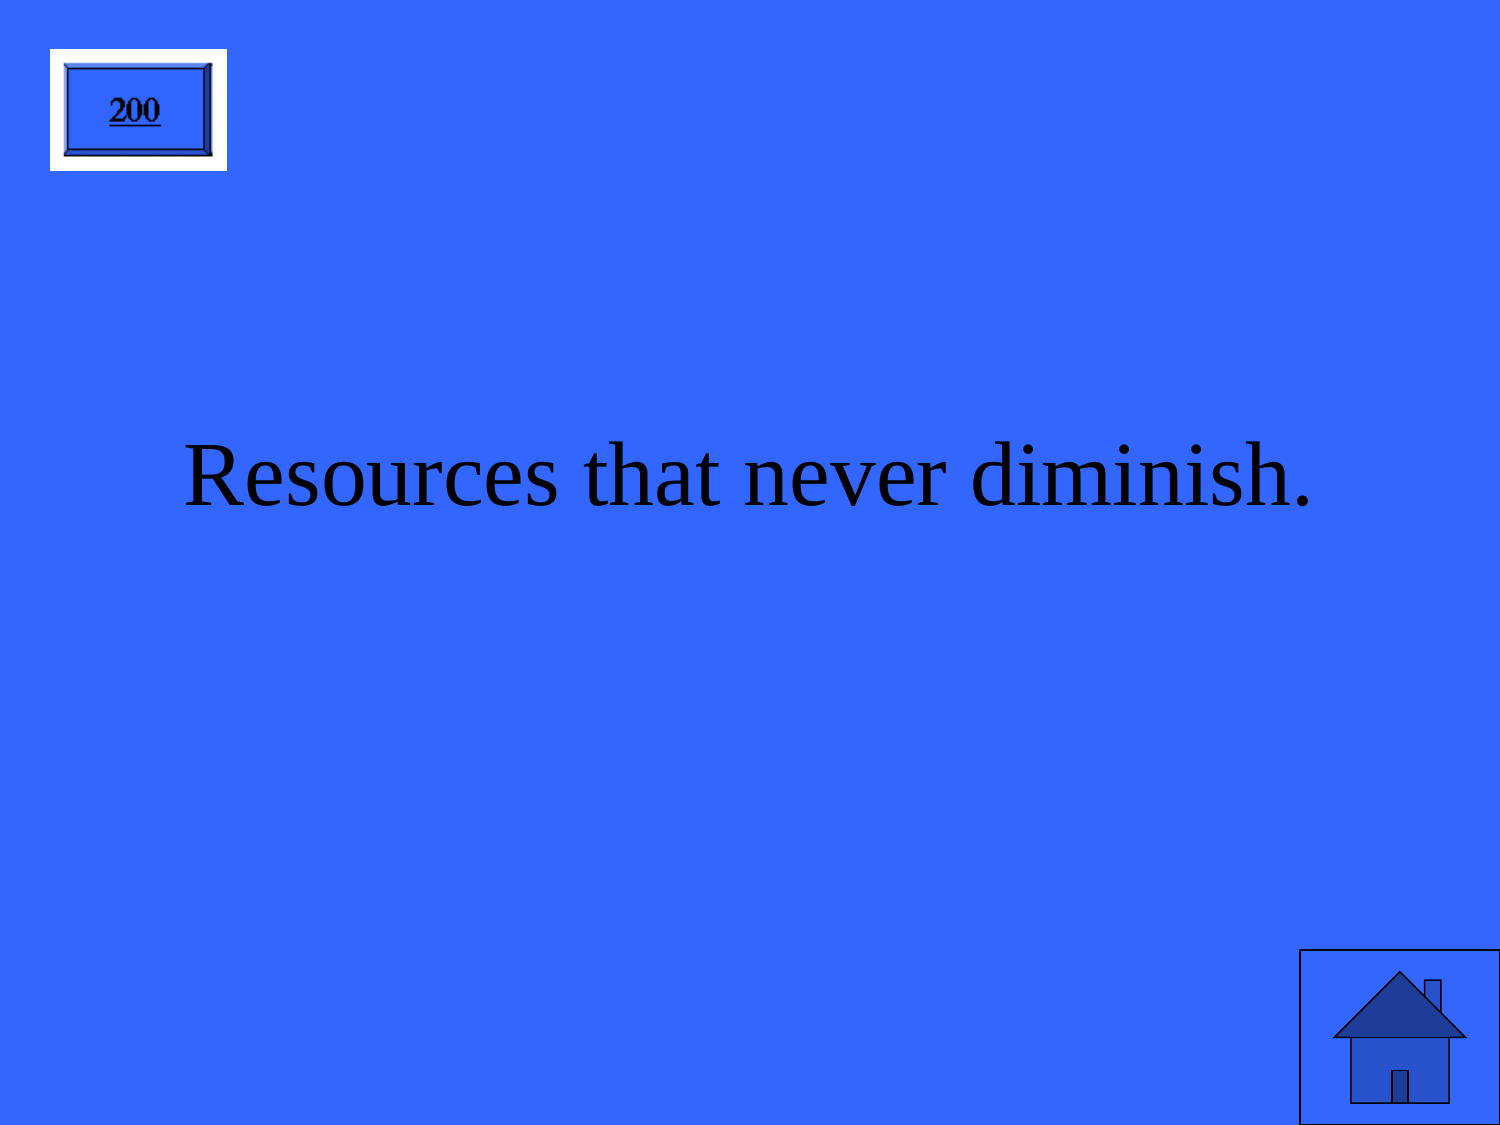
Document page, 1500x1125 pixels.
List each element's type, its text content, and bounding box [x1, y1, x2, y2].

title Resources that never diminish. [112, 374, 1388, 563]
picture [49, 49, 227, 171]
text_box [1299, 950, 1500, 1125]
